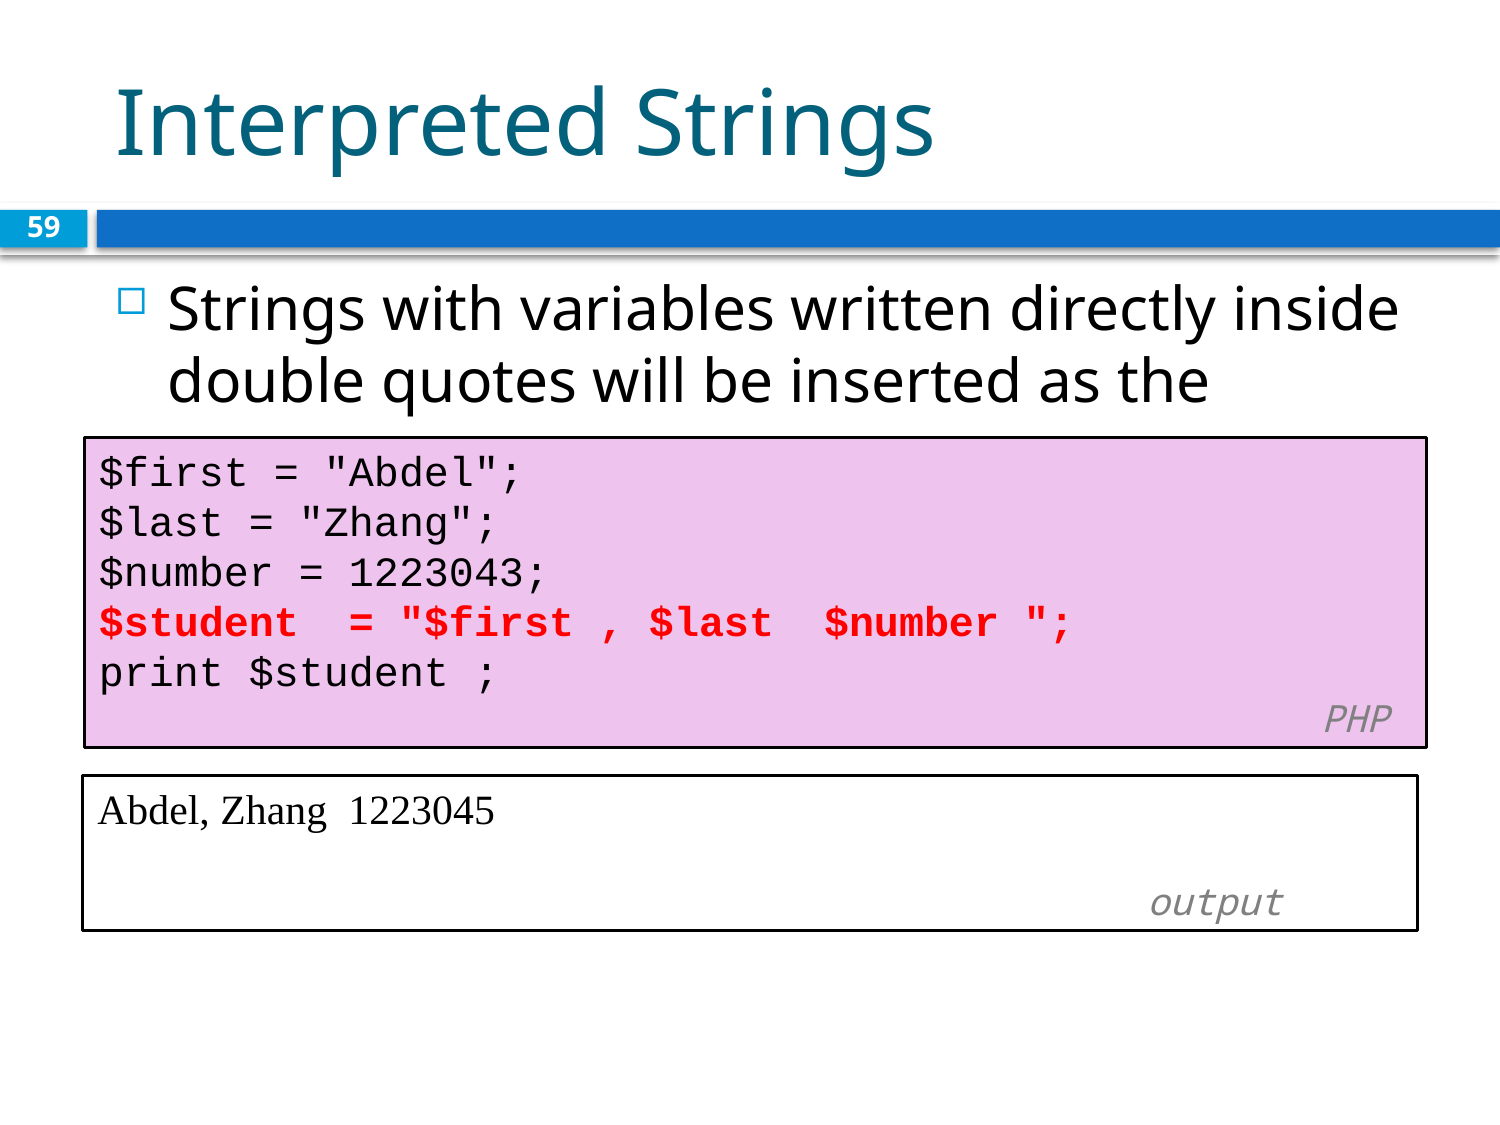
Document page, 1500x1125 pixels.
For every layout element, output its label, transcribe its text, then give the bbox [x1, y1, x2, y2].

list Strings with variables written directly inside double quotes will be inserted as the program runs [100, 262, 1439, 1001]
text_box $first = "Abdel"; $last = "Zhang"; $number = 1223043; $student = "$first , $last $number "; print $student ; PHP [84, 437, 1427, 748]
text_box Abdel, Zhang 1223045 output [82, 775, 1418, 931]
slide_number 59 [0, 208, 88, 249]
title Interpreted Strings [100, 37, 1439, 201]
